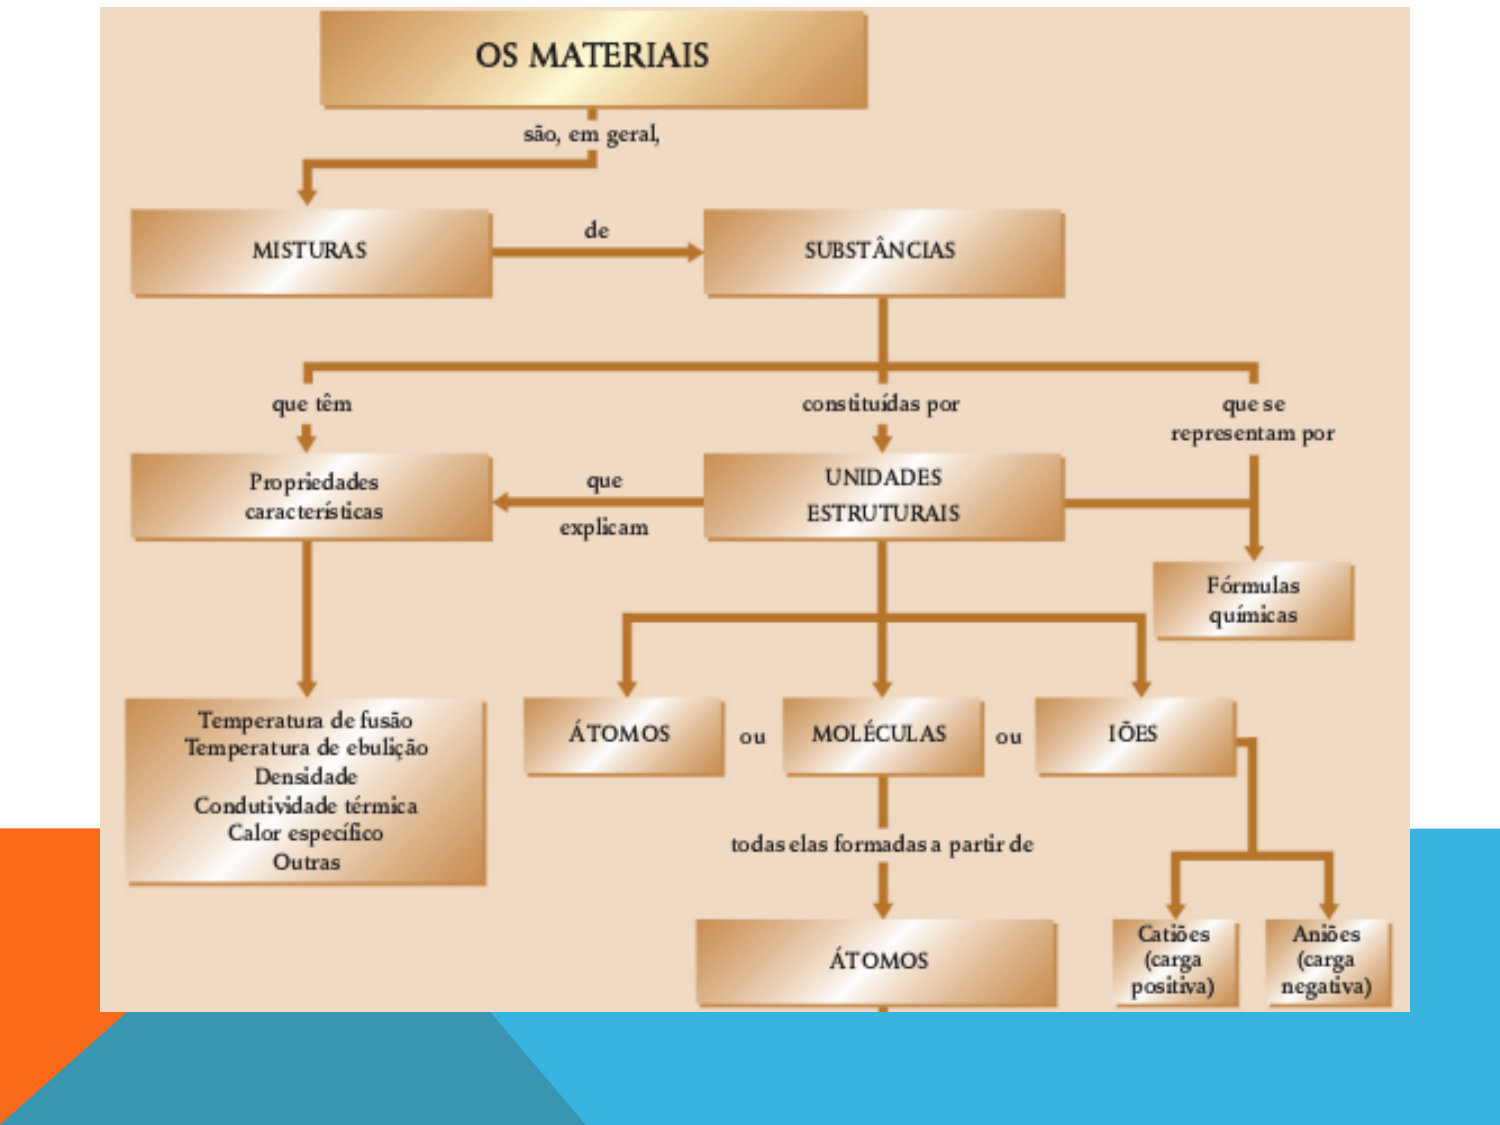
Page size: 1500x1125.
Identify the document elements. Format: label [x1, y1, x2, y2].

picture [100, 6, 1411, 1012]
